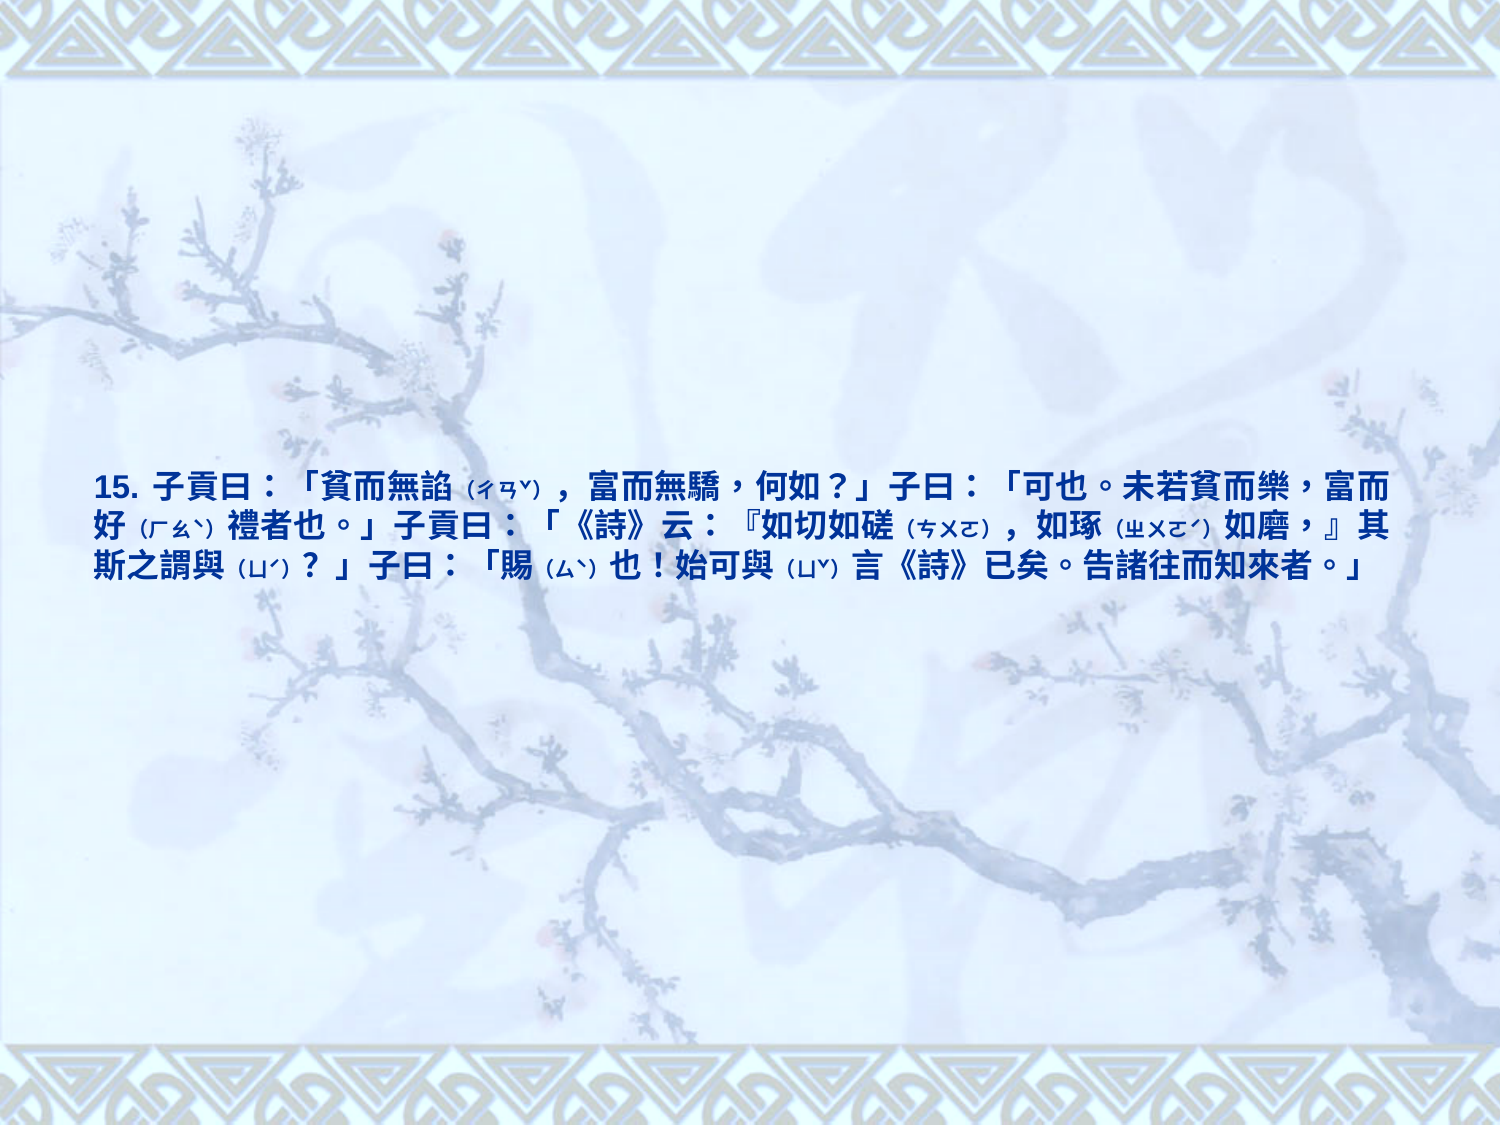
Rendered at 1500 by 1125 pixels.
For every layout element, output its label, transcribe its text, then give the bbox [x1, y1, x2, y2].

title 15. 子貢曰：「貧而無諂（ㄔㄢˇ），富而無驕，何如？」子曰：「可也。未若貧而樂，富而好（ㄏㄠˋ）禮者也。」子貢曰：「《詩》云：『如切如磋（ㄘㄨㄛ），如琢（ㄓㄨㄛˊ）如磨，』其斯之謂與（ㄩˊ）？」子曰：「賜（ㄙˋ）也！始可與（ㄩˇ）言《詩》已矣。告諸往而知來者。」 [78, 409, 1406, 600]
picture [0, 0, 1500, 1125]
